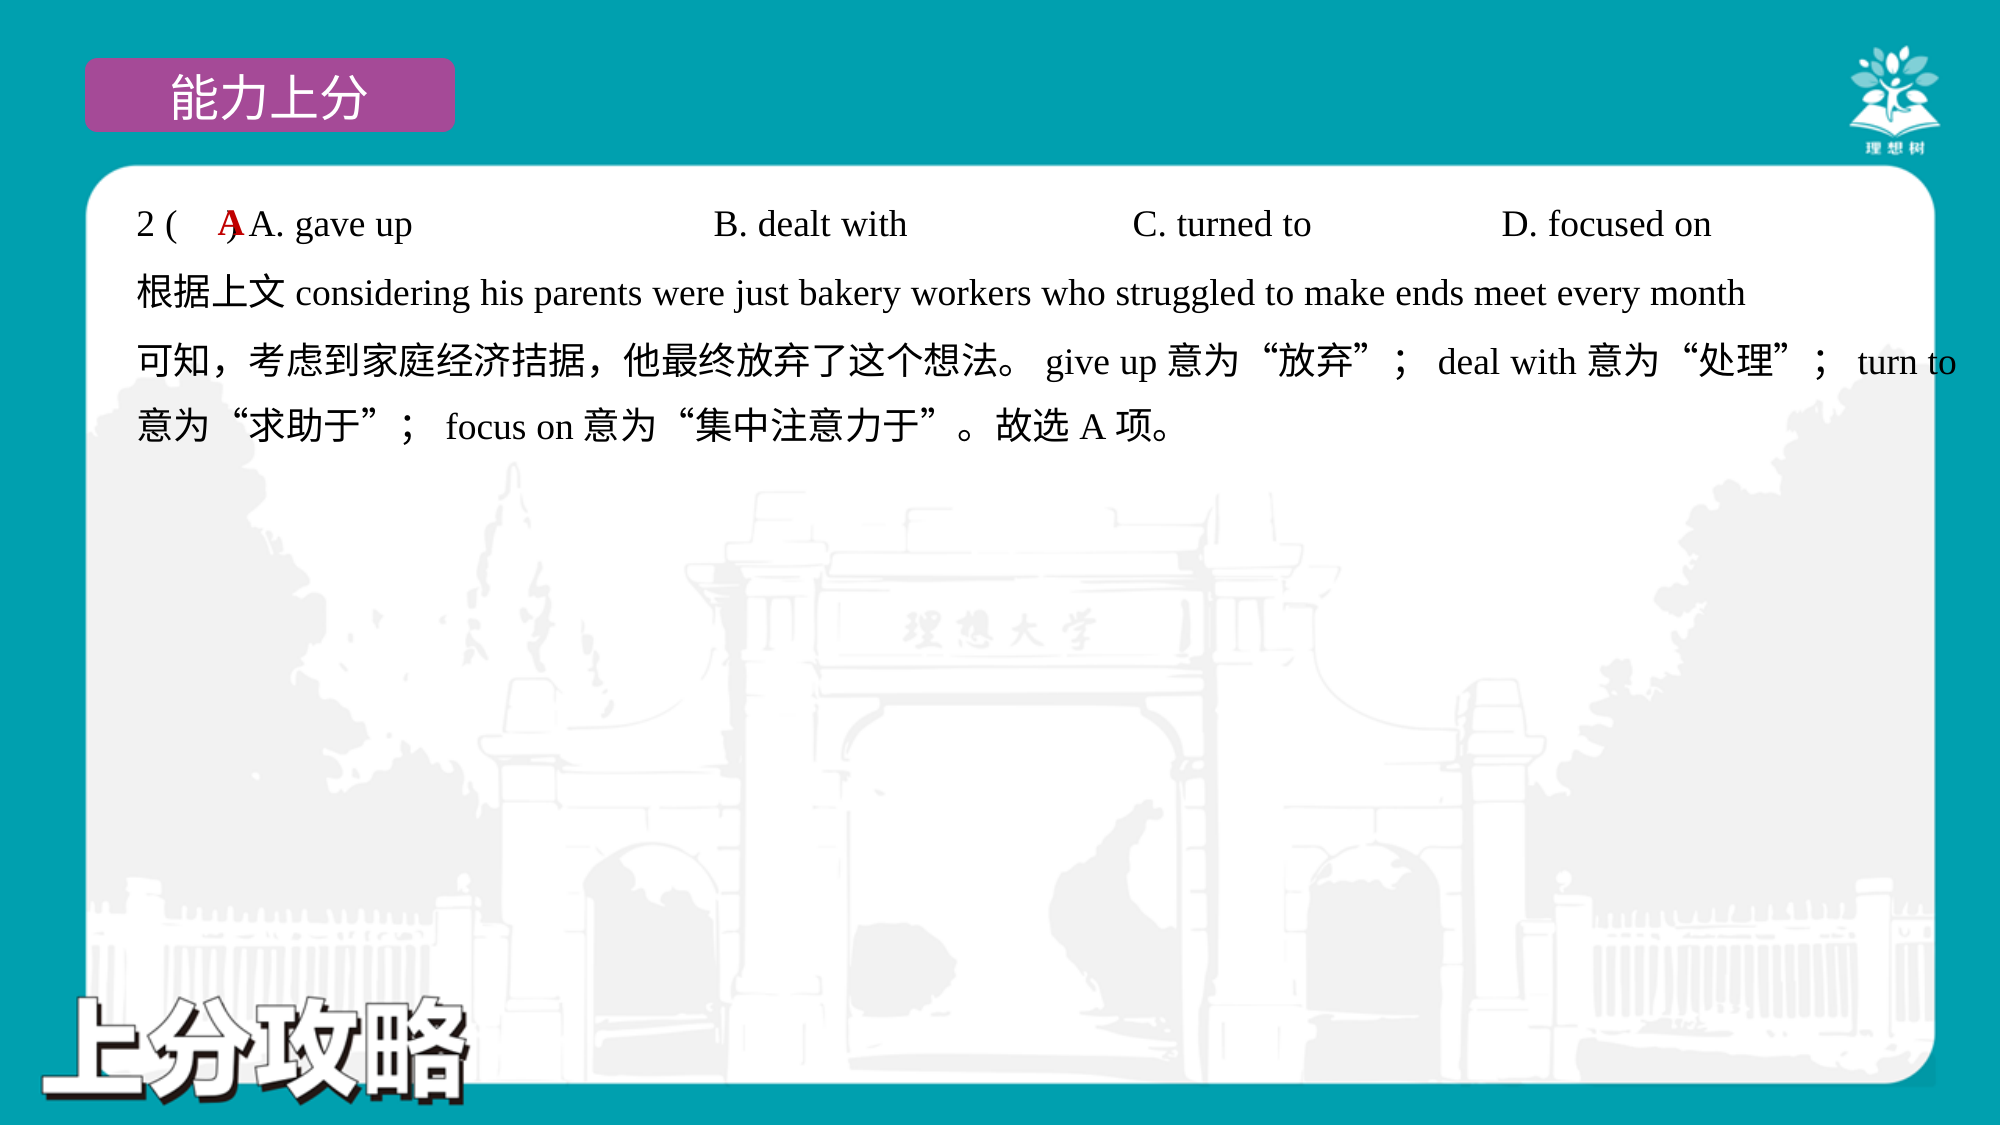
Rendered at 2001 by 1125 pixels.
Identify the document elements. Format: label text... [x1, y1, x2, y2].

picture [0, 0, 2000, 1125]
text_box 根据上文considering his parents were just bakery workers who struggled to make ends meet every month 可知，考虑到家庭经济拮据，他最终放弃了这个想法。give up意为“放弃”；deal with意为“处理”；turn to 意为“求助于”；focus on意为“集中注意力于”。故选A项。 [136, 244, 1865, 440]
text_box 2 ( ) A. gave up B. dealt with C. turned to D. focused on [136, 176, 1865, 237]
text_box A [204, 176, 259, 236]
